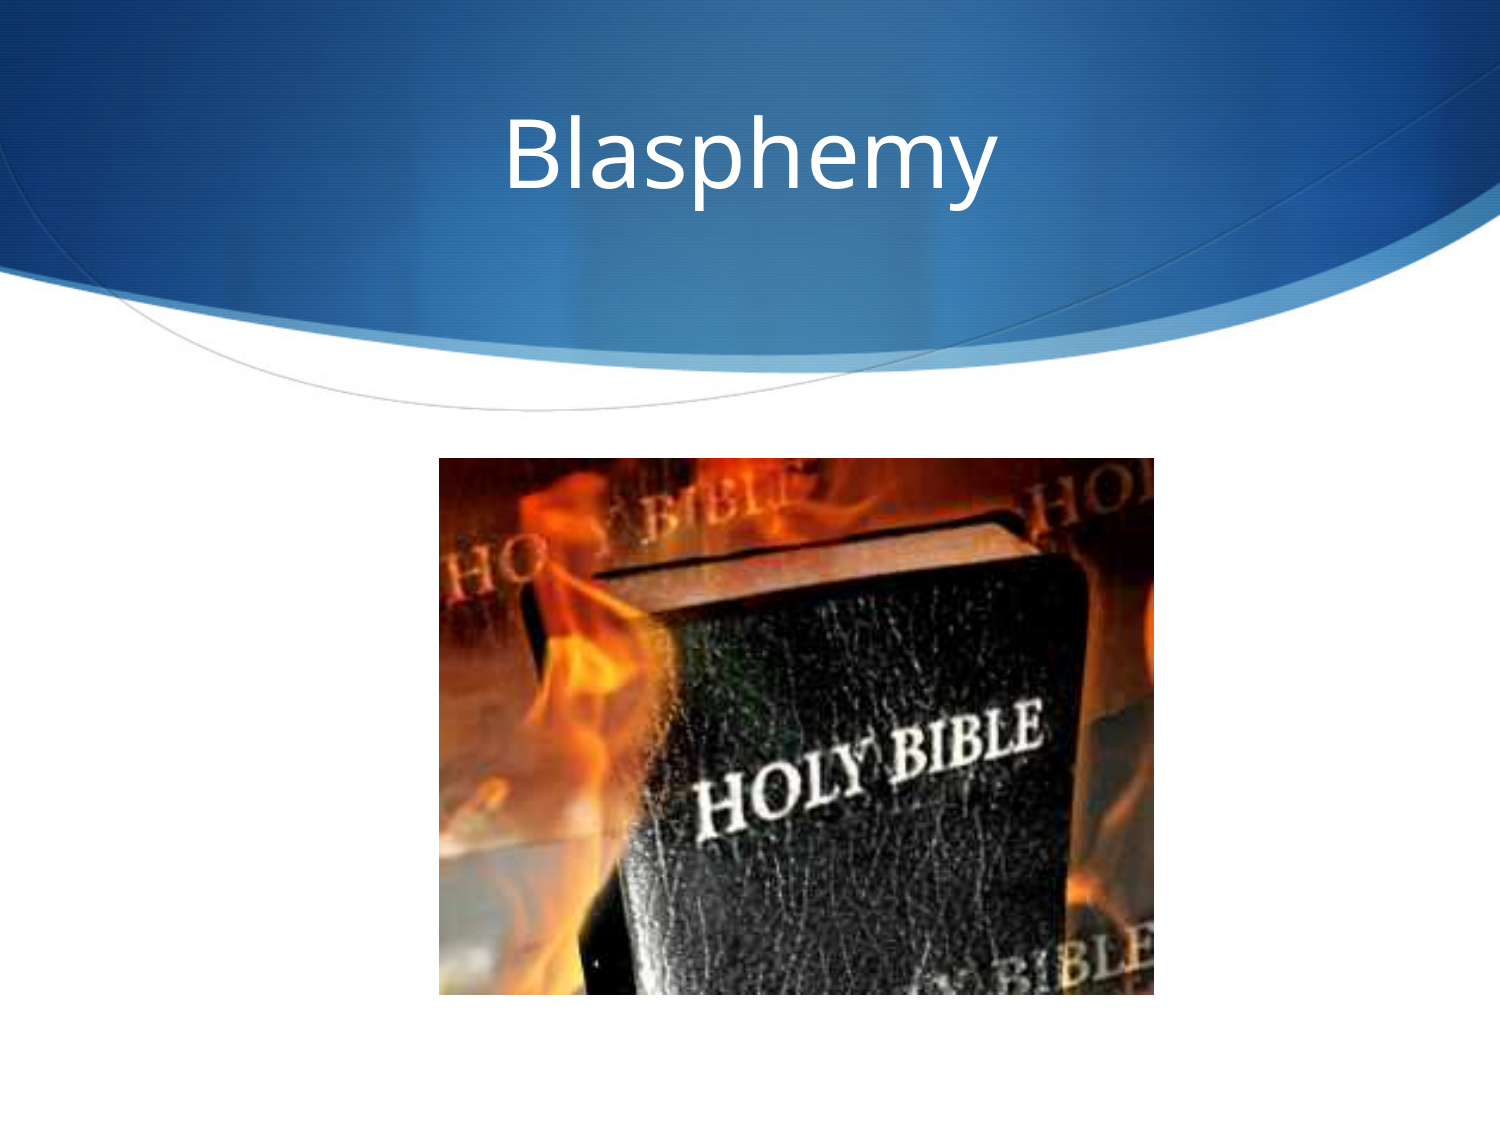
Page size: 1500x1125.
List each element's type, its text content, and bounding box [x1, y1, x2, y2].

title Blasphemy [75, 56, 1425, 245]
picture [0, 0, 1500, 1125]
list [167, 458, 1426, 996]
